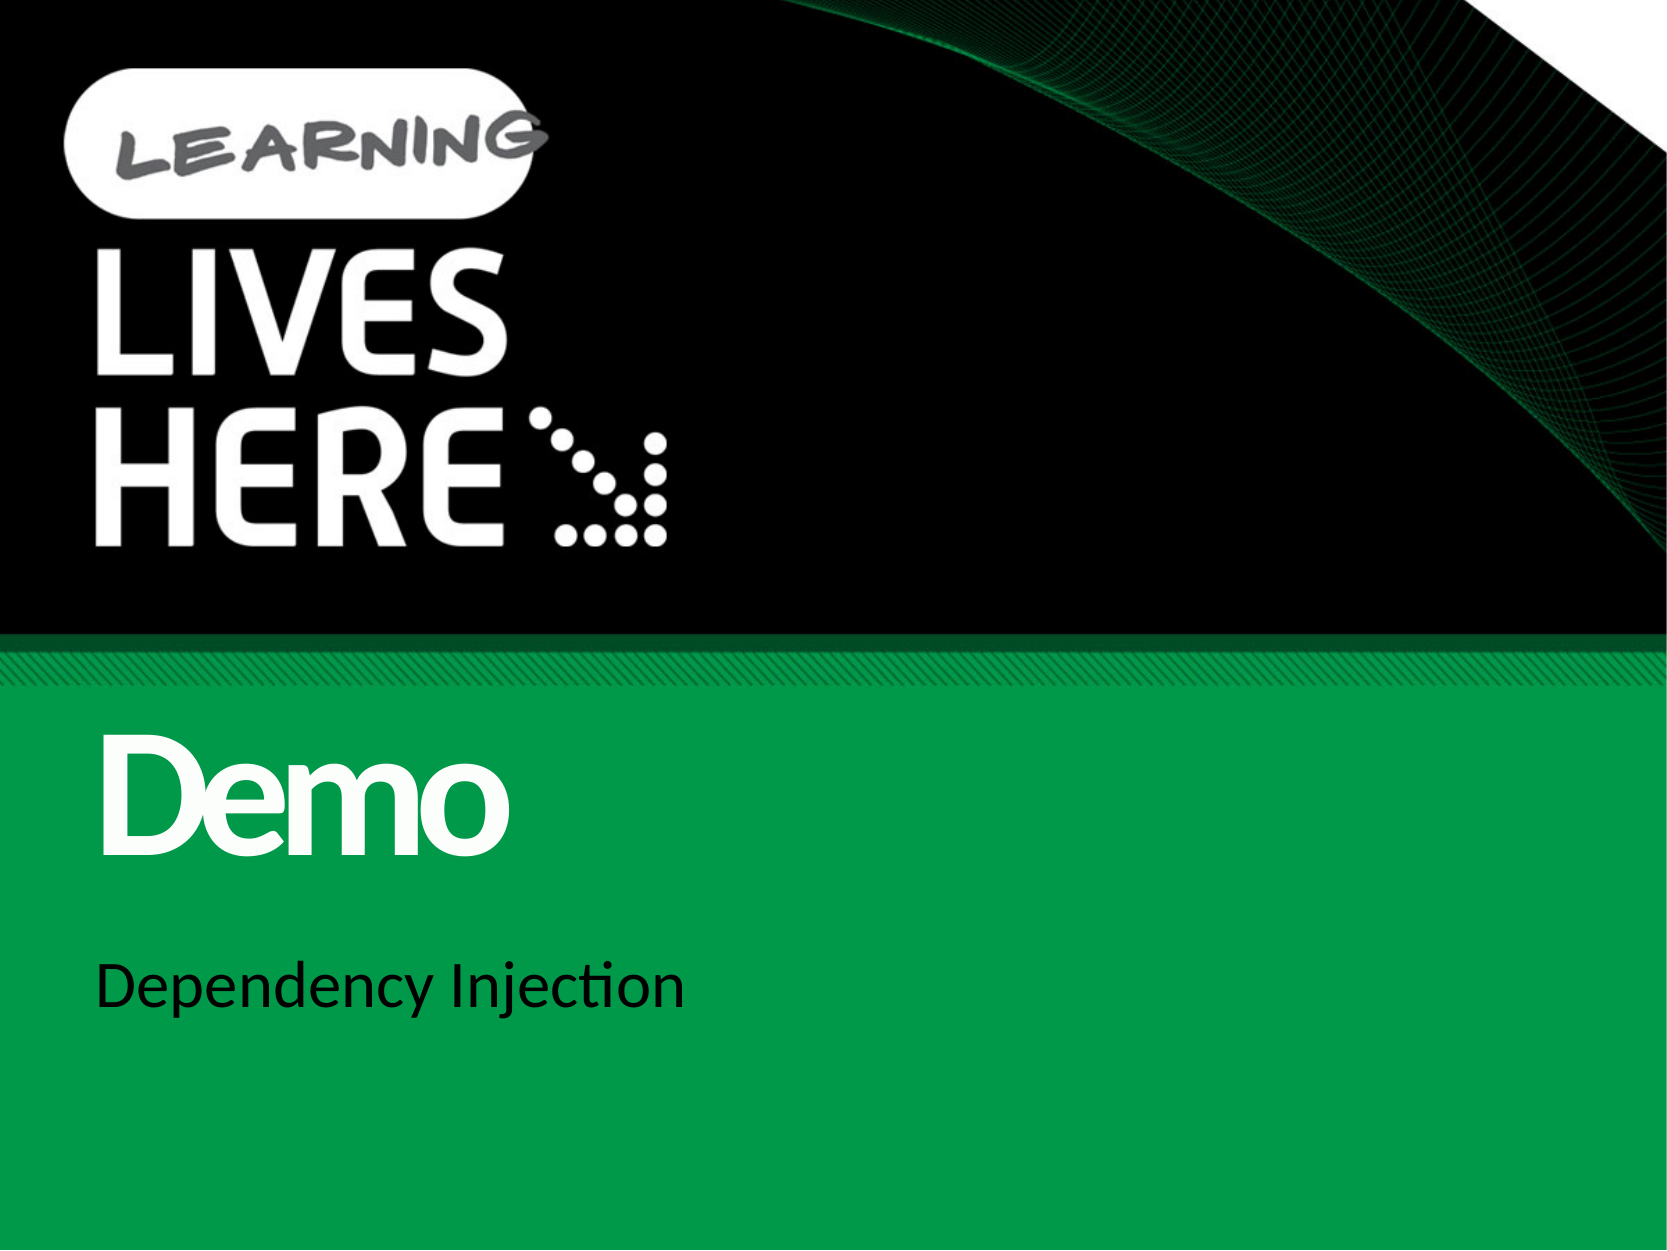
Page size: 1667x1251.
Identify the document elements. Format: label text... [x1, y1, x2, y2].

list Demo [93, 695, 1494, 889]
subtitle Dependency Injection [95, 950, 1336, 1035]
picture [0, 0, 1667, 1250]
